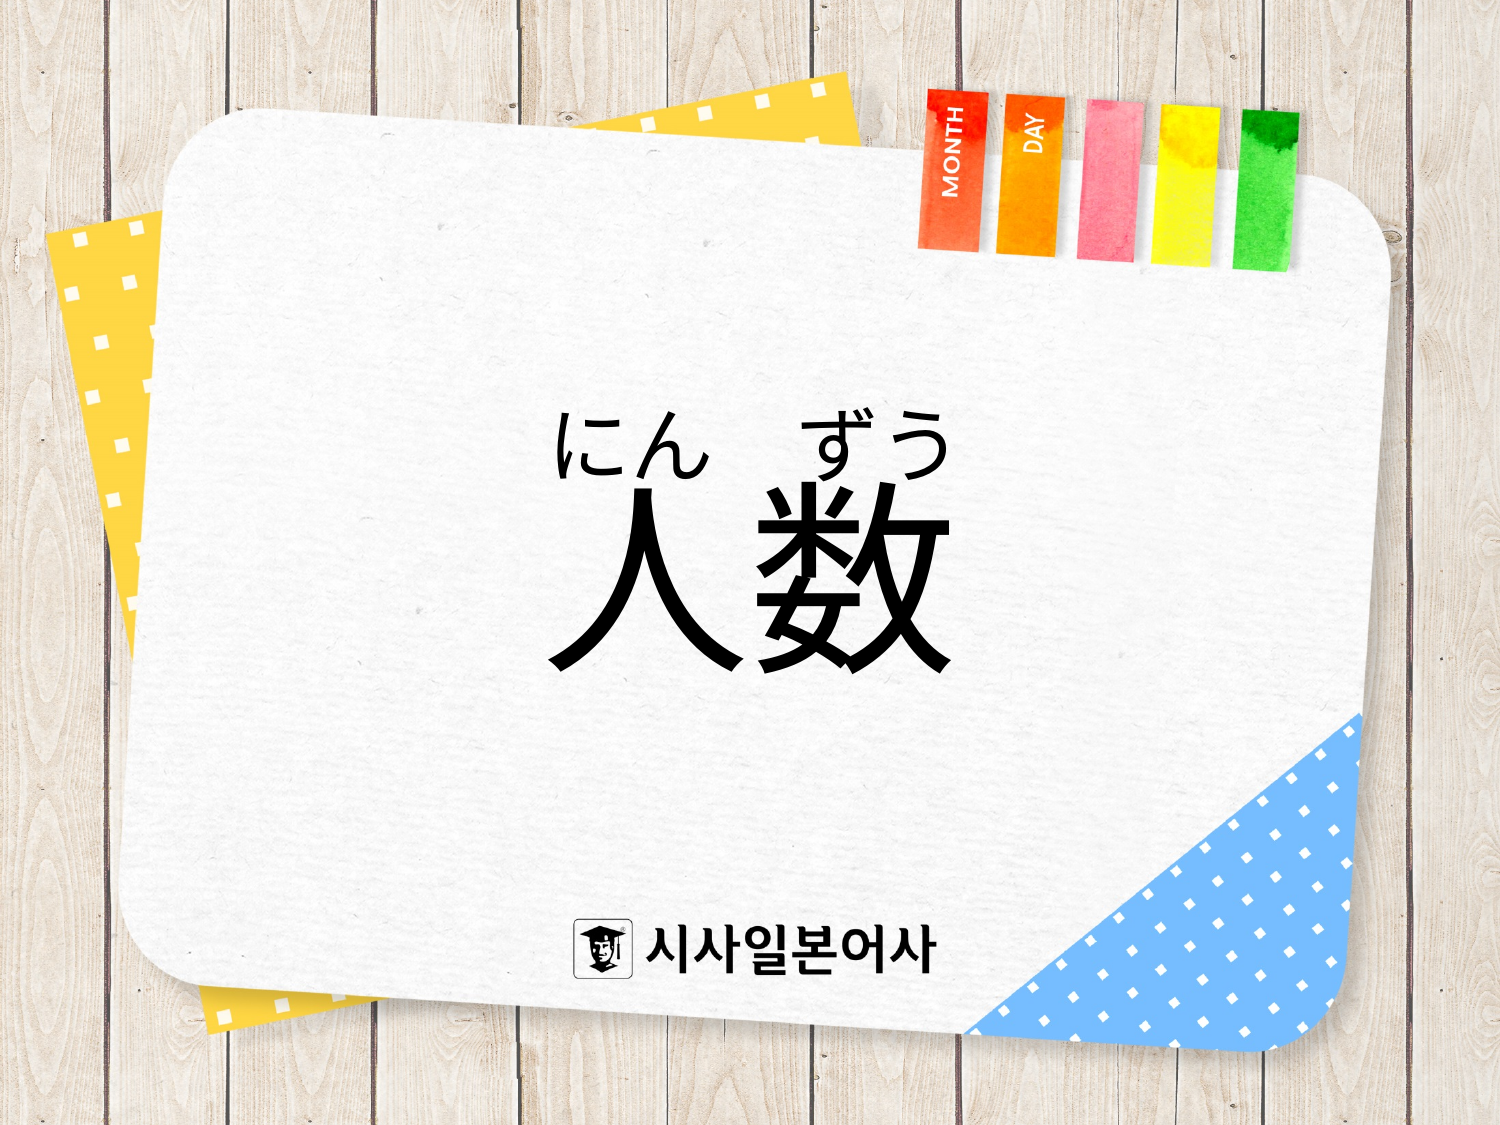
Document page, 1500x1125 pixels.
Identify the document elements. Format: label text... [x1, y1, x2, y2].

picture [0, 0, 1500, 1125]
title 人数 [75, 338, 1425, 811]
text_box にん ずう [532, 385, 979, 501]
